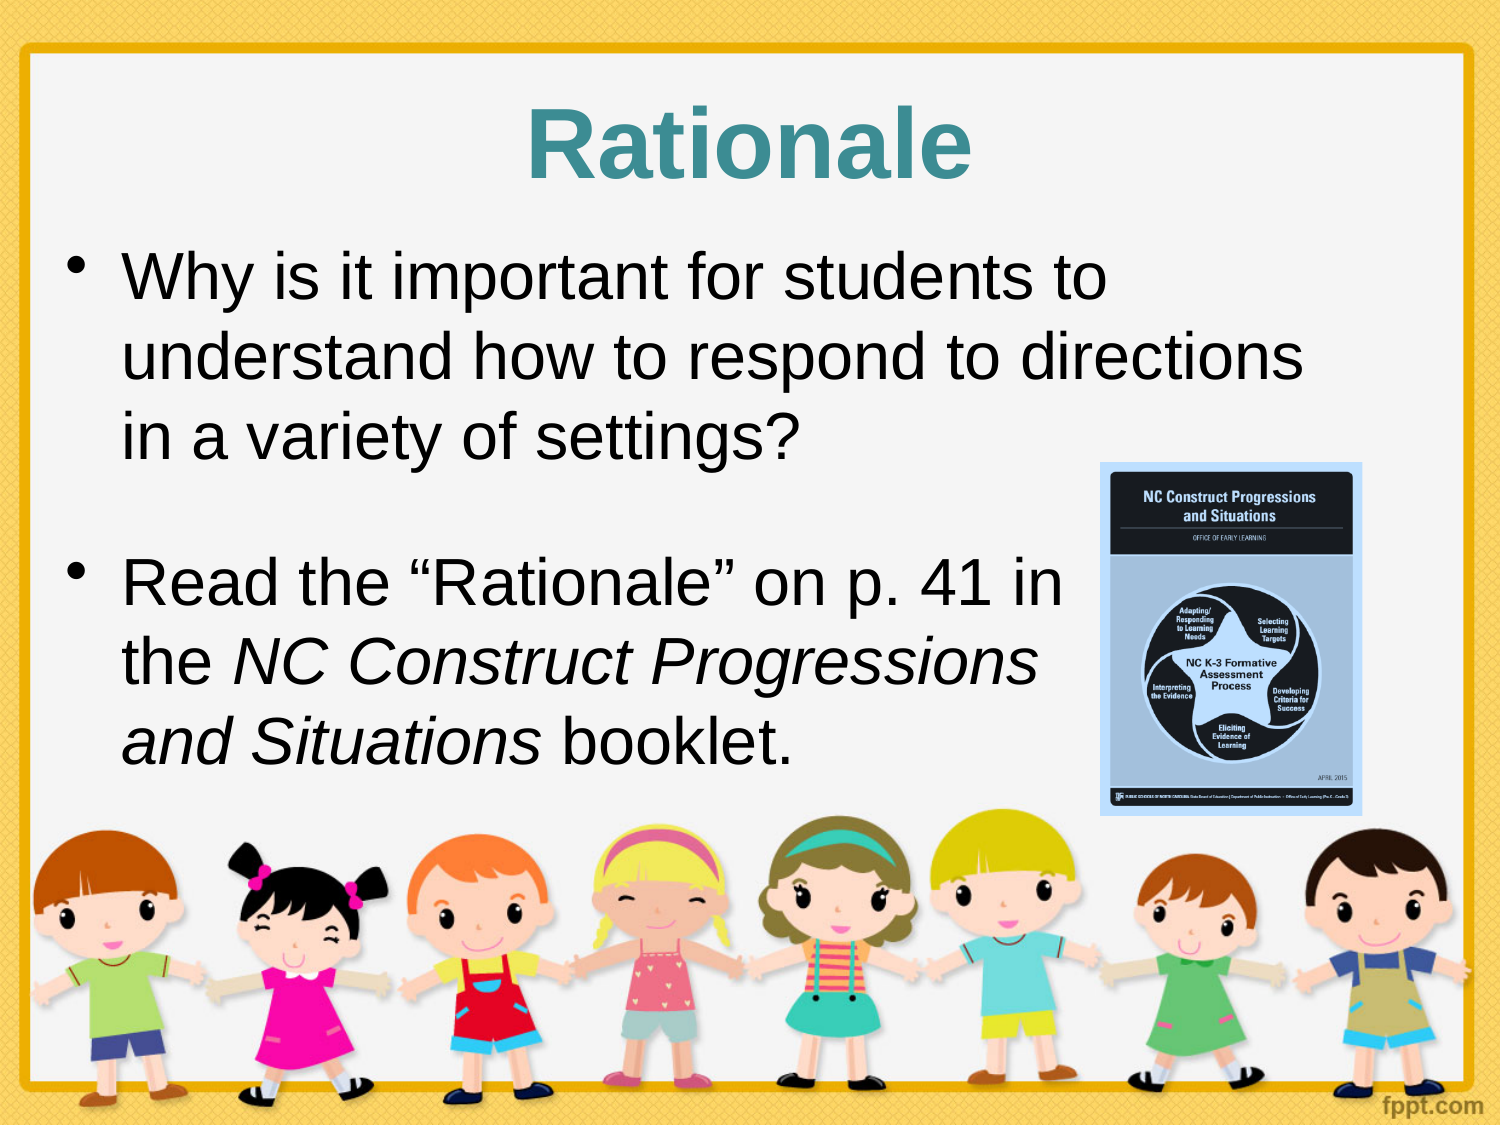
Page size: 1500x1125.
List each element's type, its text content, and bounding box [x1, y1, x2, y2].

picture [0, 0, 1500, 1125]
title Rationale [75, 45, 1425, 233]
list Why is it important for students to understand how to respond to directions in a variety of settings? Read the “Rationale” on p. 41 in the NC Construct Progressions and Situations booklet. [50, 224, 1413, 968]
